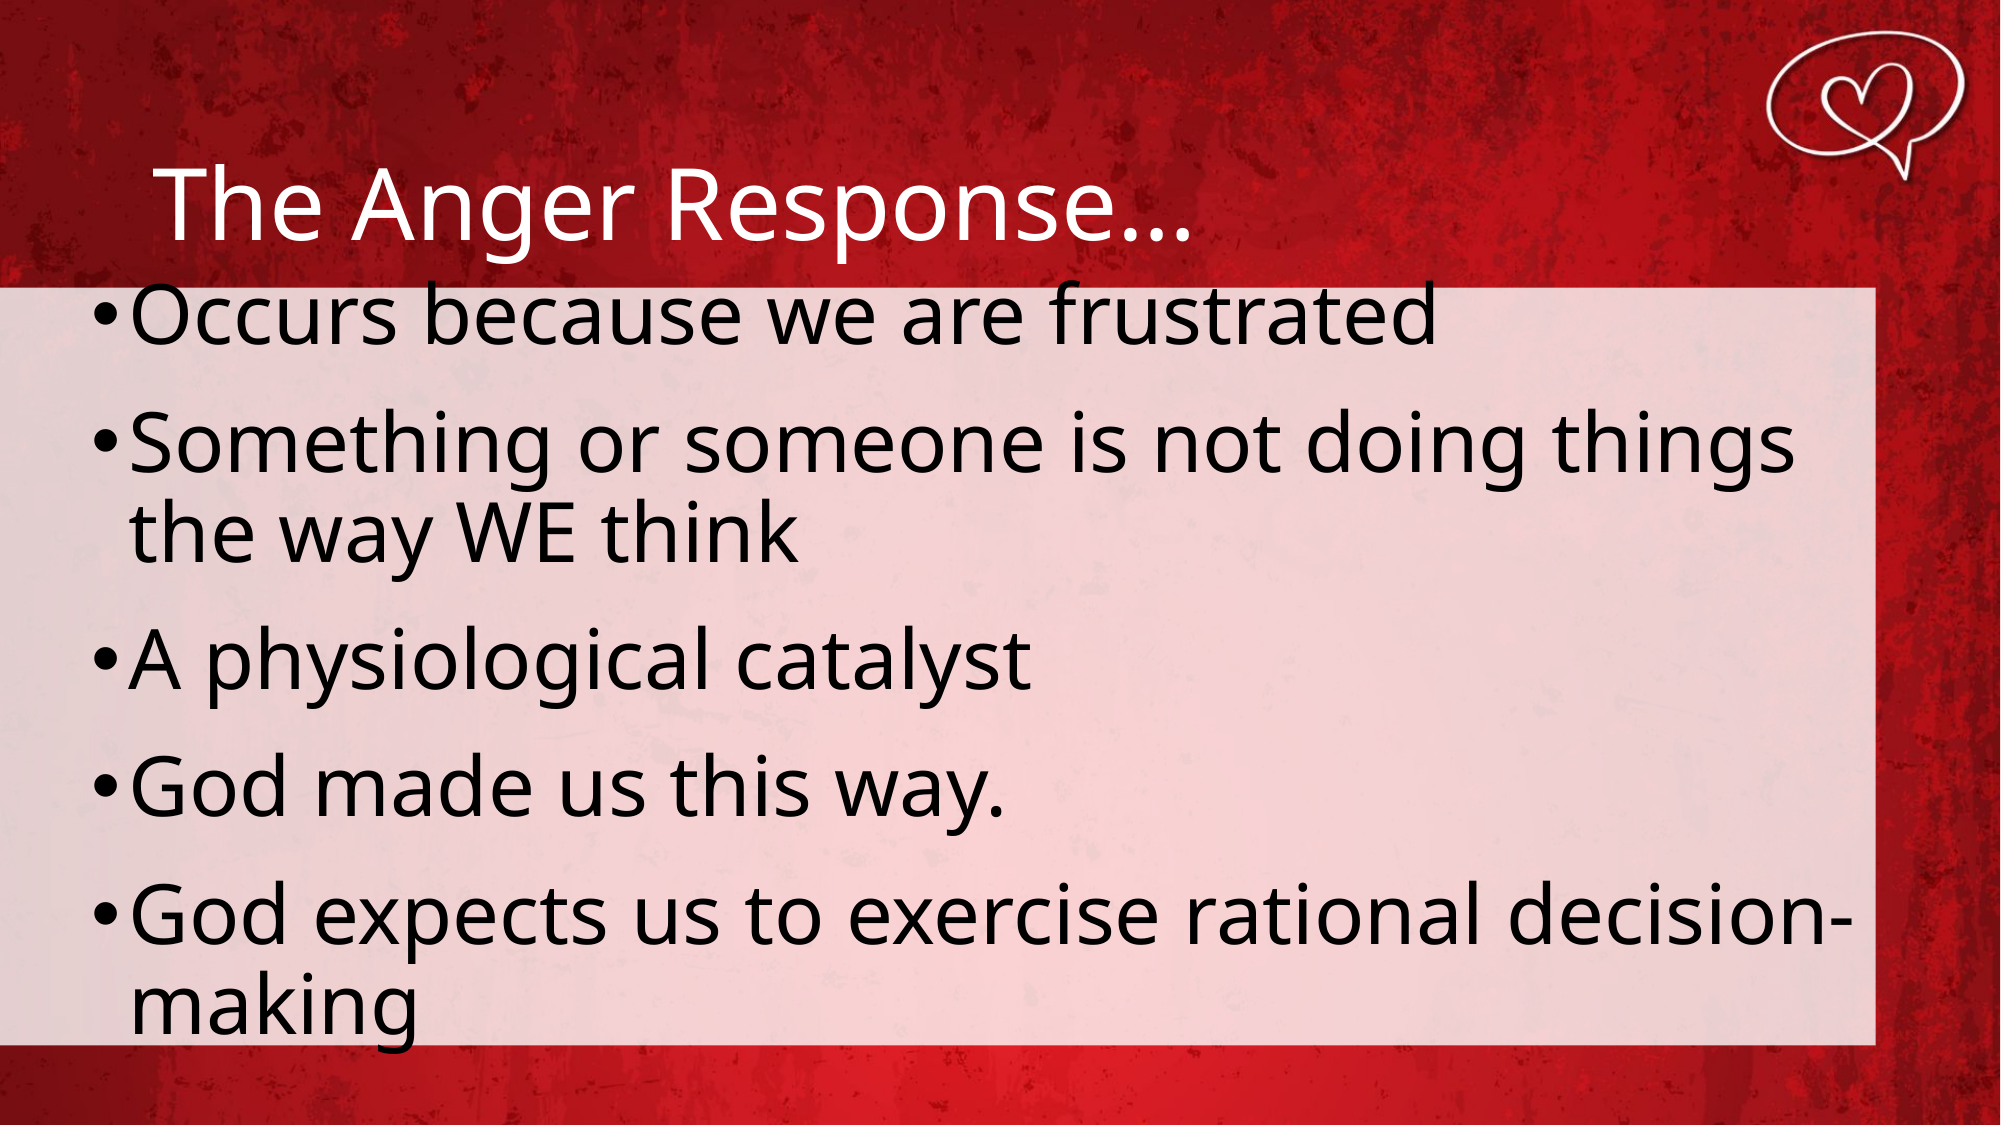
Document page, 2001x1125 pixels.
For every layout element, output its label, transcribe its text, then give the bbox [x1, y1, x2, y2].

picture [0, 0, 2001, 1125]
title The Anger Response… [137, 59, 1863, 271]
list Occurs because we are frustrated Something or someone is not doing things the way WE think A physiological catalyst God made us this way. God expects us to exercise rational decision-making [76, 310, 1888, 1015]
